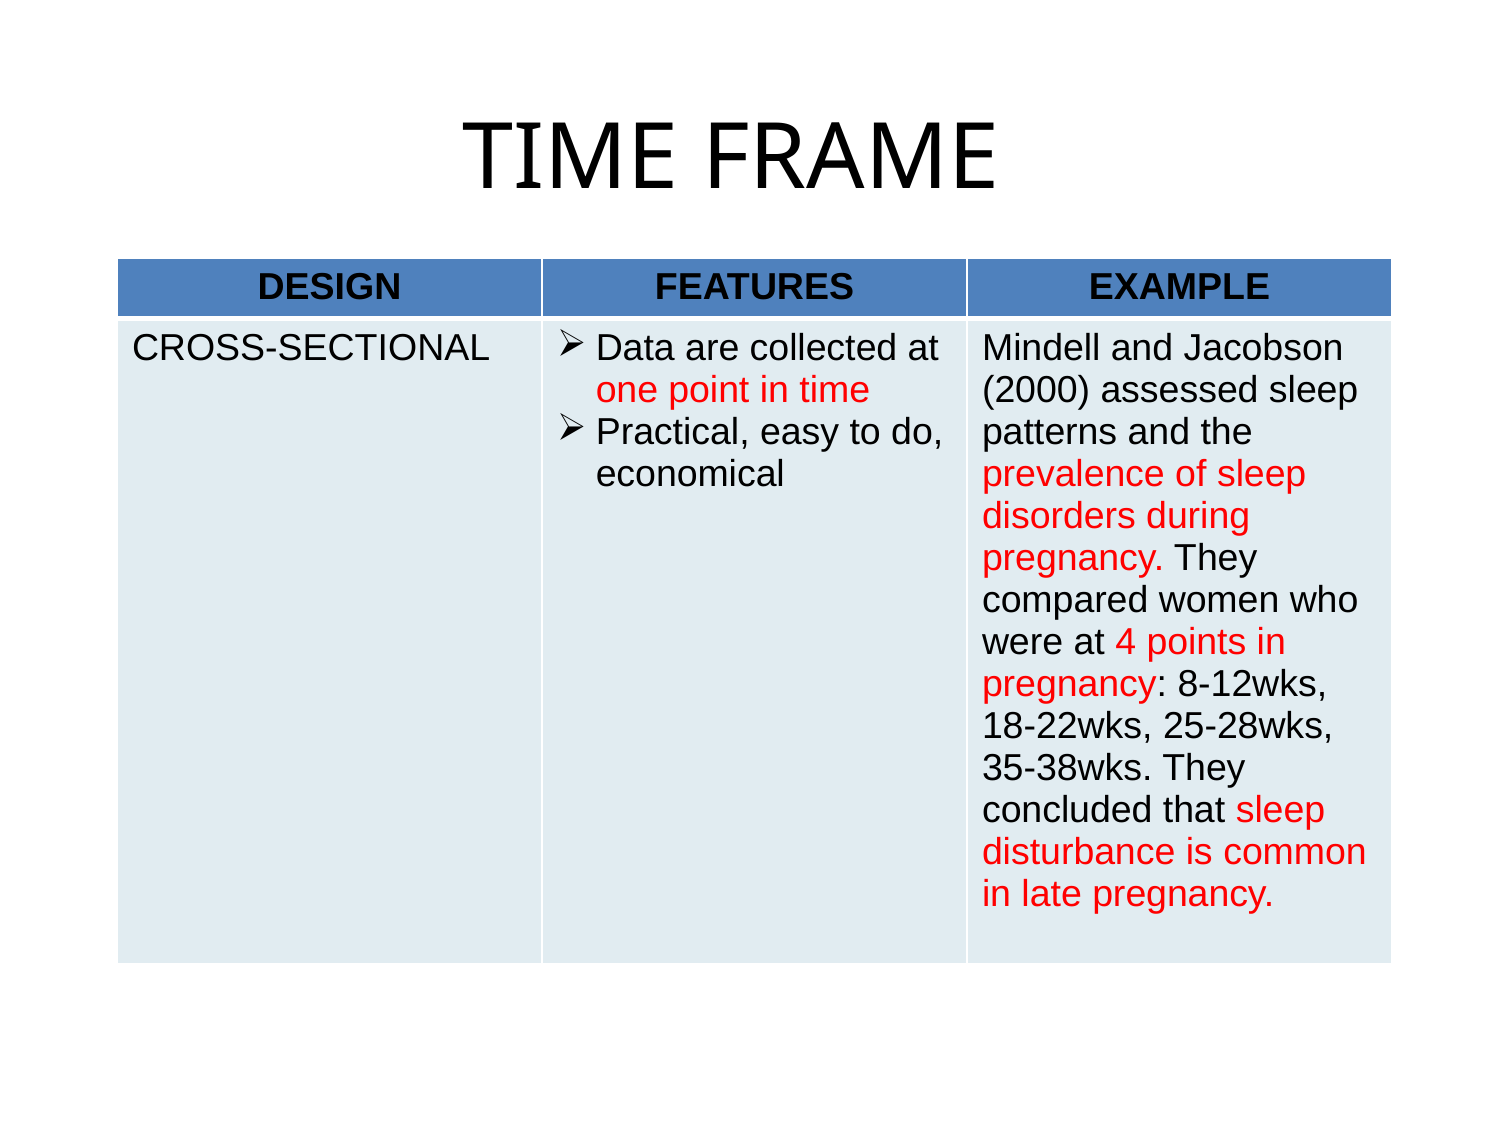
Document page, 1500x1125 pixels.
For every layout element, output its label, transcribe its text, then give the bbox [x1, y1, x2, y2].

table_cell Mindell and Jacobson (2000) assessed sleep patterns and the prevalence of sleep disorders during pregnancy. They compared women who were at 4 points in pregnancy: 8-12wks, 18-22wks, 25-28wks, 35-38wks. They concluded that sleep disturbance is common in late pregnancy. [968, 321, 1391, 963]
table_header FEATURES [543, 259, 966, 316]
table_cell Data are collected at one point in time Practical, easy to do, economical [543, 321, 966, 963]
title TIME FRAME [93, 58, 1369, 247]
table_cell CROSS-SECTIONAL [118, 321, 541, 963]
table_header DESIGN [118, 259, 541, 316]
table_header EXAMPLE [968, 259, 1391, 316]
